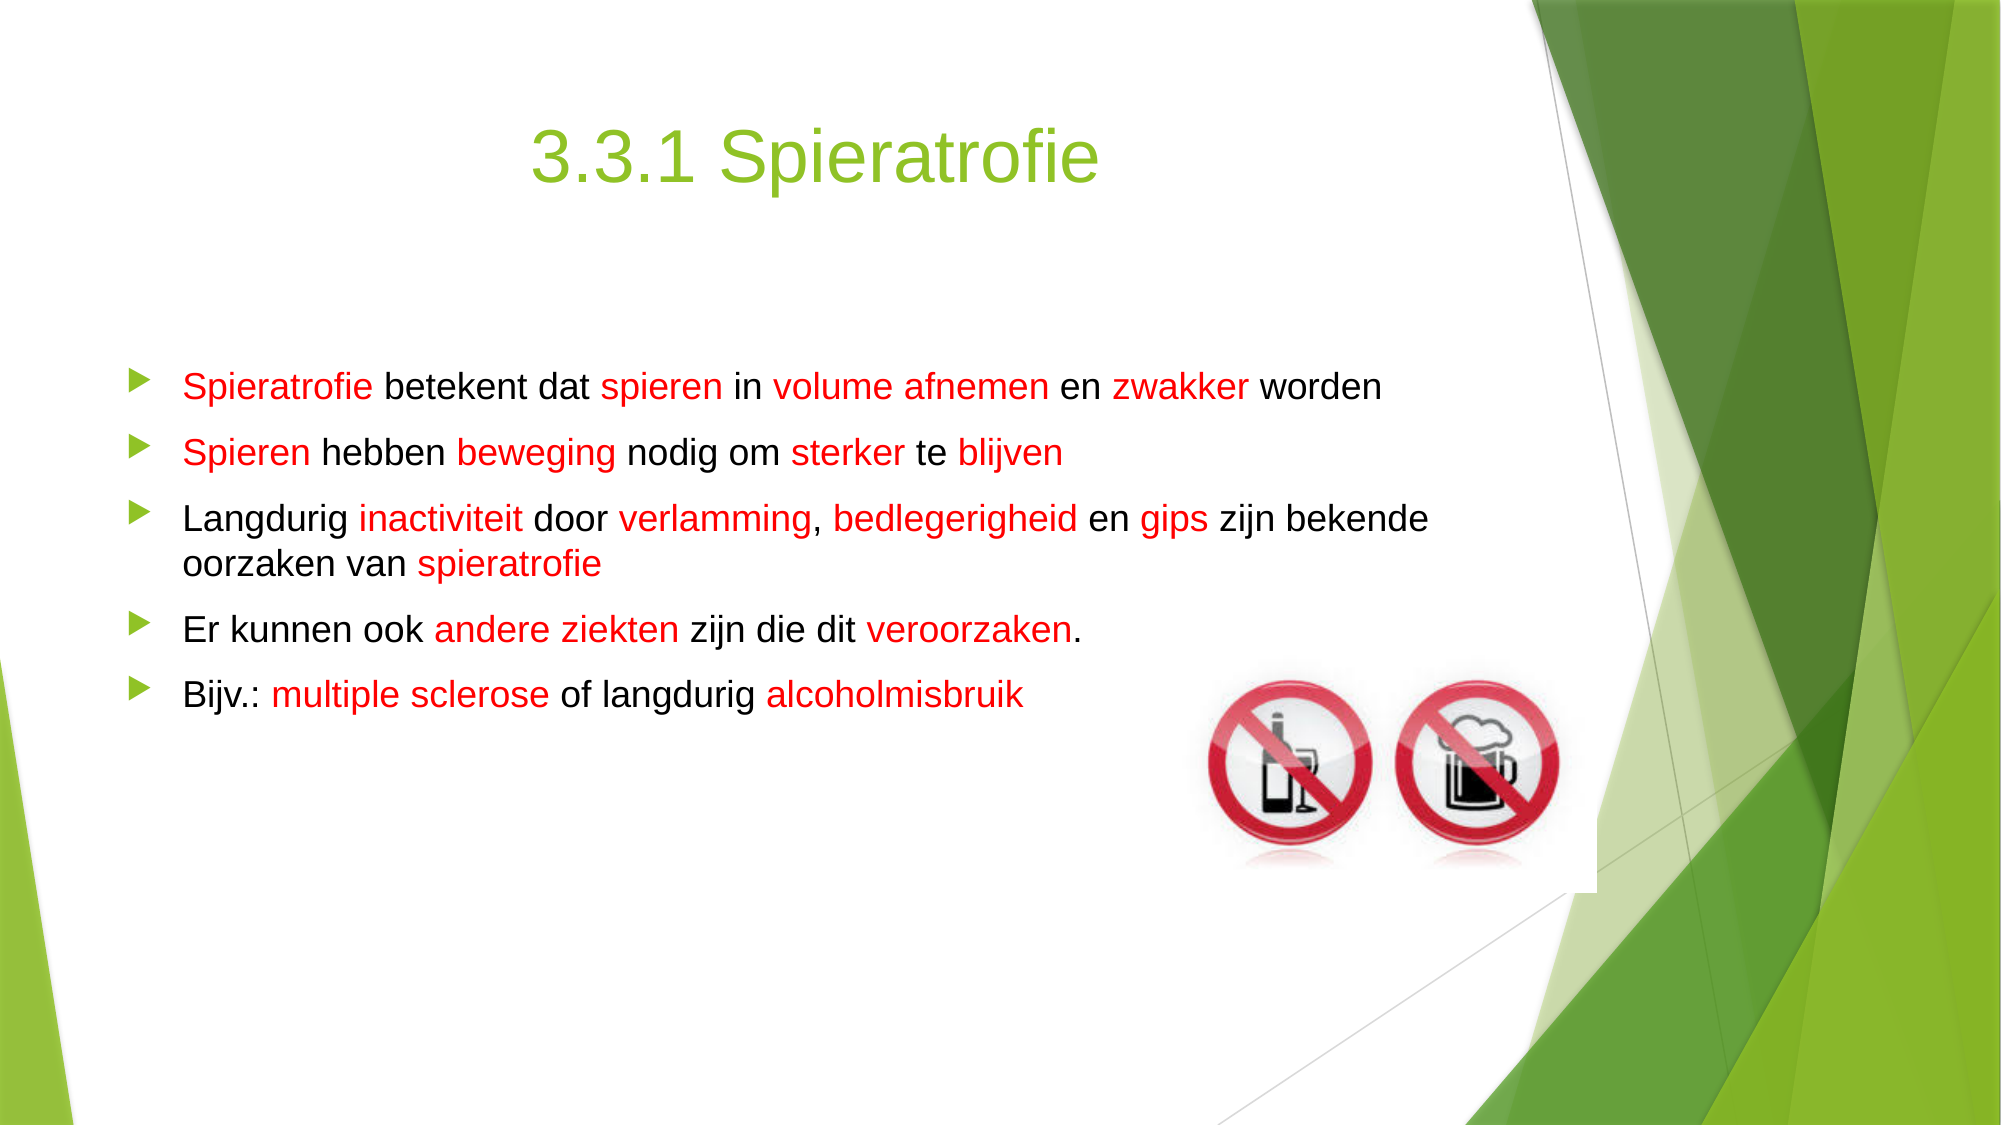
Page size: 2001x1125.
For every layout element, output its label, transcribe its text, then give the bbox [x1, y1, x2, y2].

list Spieratrofie betekent dat spieren in volume afnemen en zwakker worden Spieren hebben beweging nodig om sterker te blijven Langdurig inactiviteit door verlamming, bedlegerigheid en gips zijn bekende oorzaken van spieratrofie Er kunnen ook andere ziekten zijn die dit veroorzaken. Bijv.: multiple sclerose of langdurig alcoholmisbruik [111, 354, 1522, 992]
picture [1170, 643, 1597, 893]
title 3.3.1 Spieratrofie [111, 99, 1522, 317]
